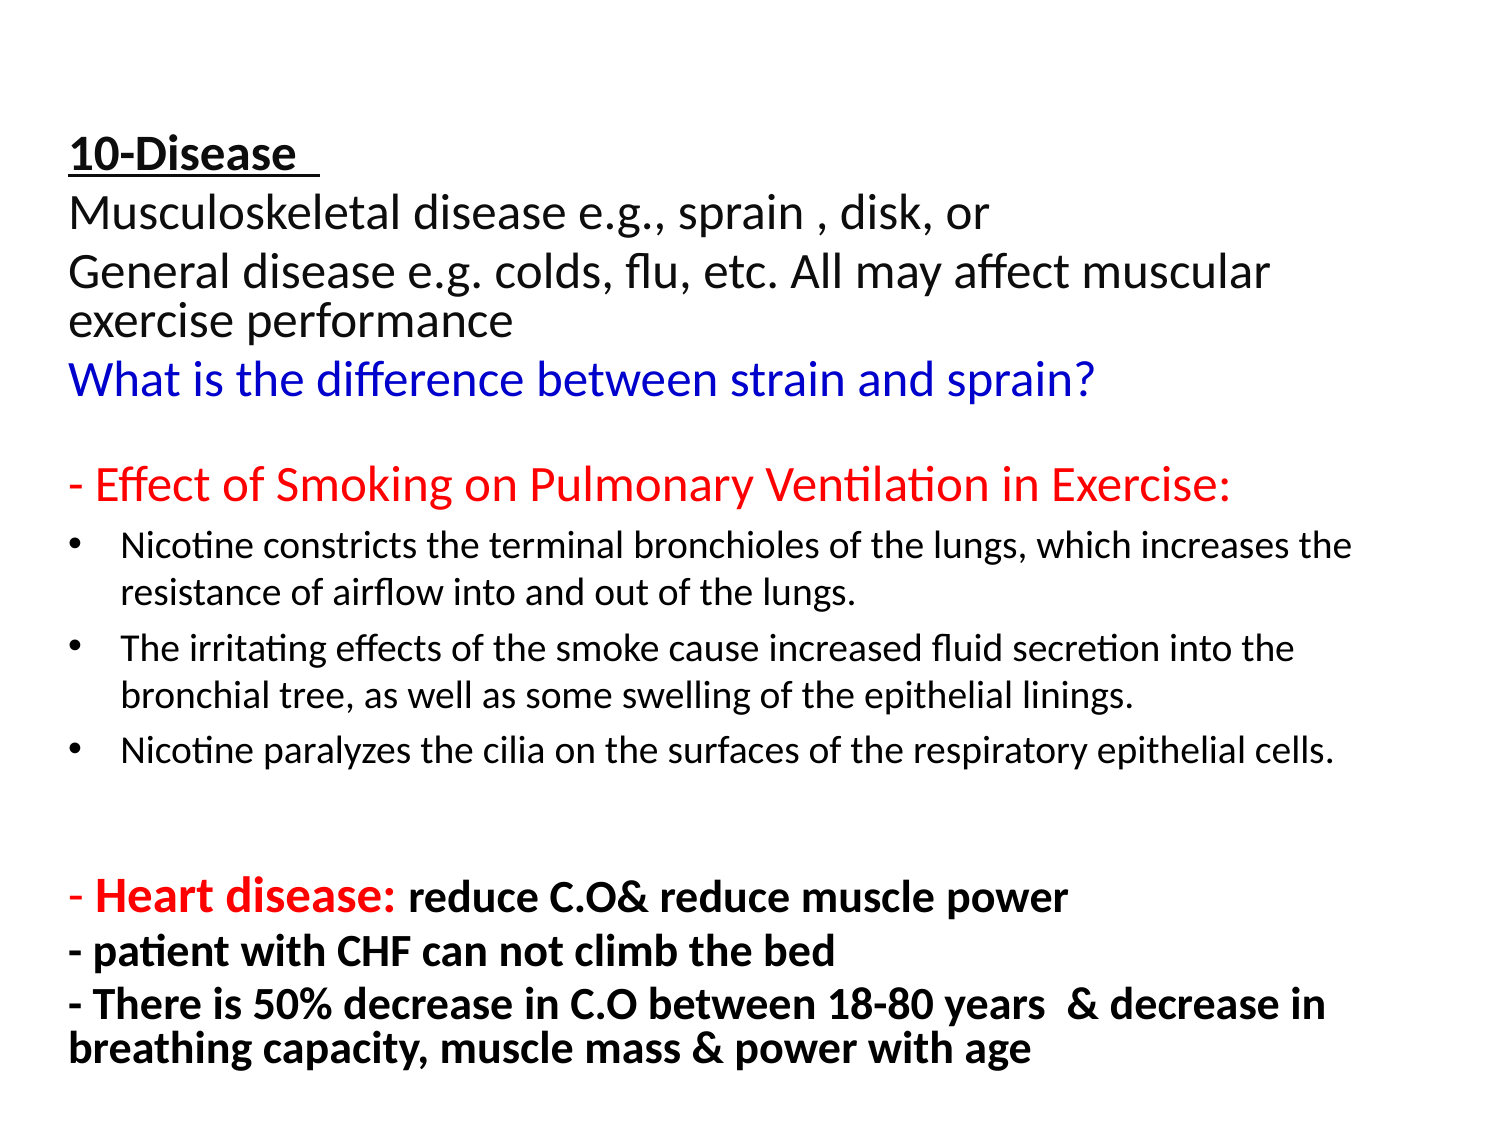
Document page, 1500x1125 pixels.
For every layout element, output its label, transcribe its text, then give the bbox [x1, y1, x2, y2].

list 10-Disease Musculoskeletal disease e.g., sprain , disk, or General disease e.g. colds, flu, etc. All may affect muscular exercise performance What is the difference between strain and sprain? - Effect of Smoking on Pulmonary Ventilation in Exercise: Nicotine constricts the terminal bronchioles of the lungs, which increases the resistance of airflow into and out of the lungs. The irritating effects of the smoke cause increased fluid secretion into the bronchial tree, as well as some swelling of the epithelial linings. Nicotine paralyzes the cilia on the surfaces of the respiratory epithelial cells. - Heart disease: reduce C.O& reduce muscle power - patient with CHF can not climb the bed - There is 50% decrease in C.O between 18-80 years & decrease in breathing capacity, muscle mass & power with age [53, 66, 1447, 1083]
